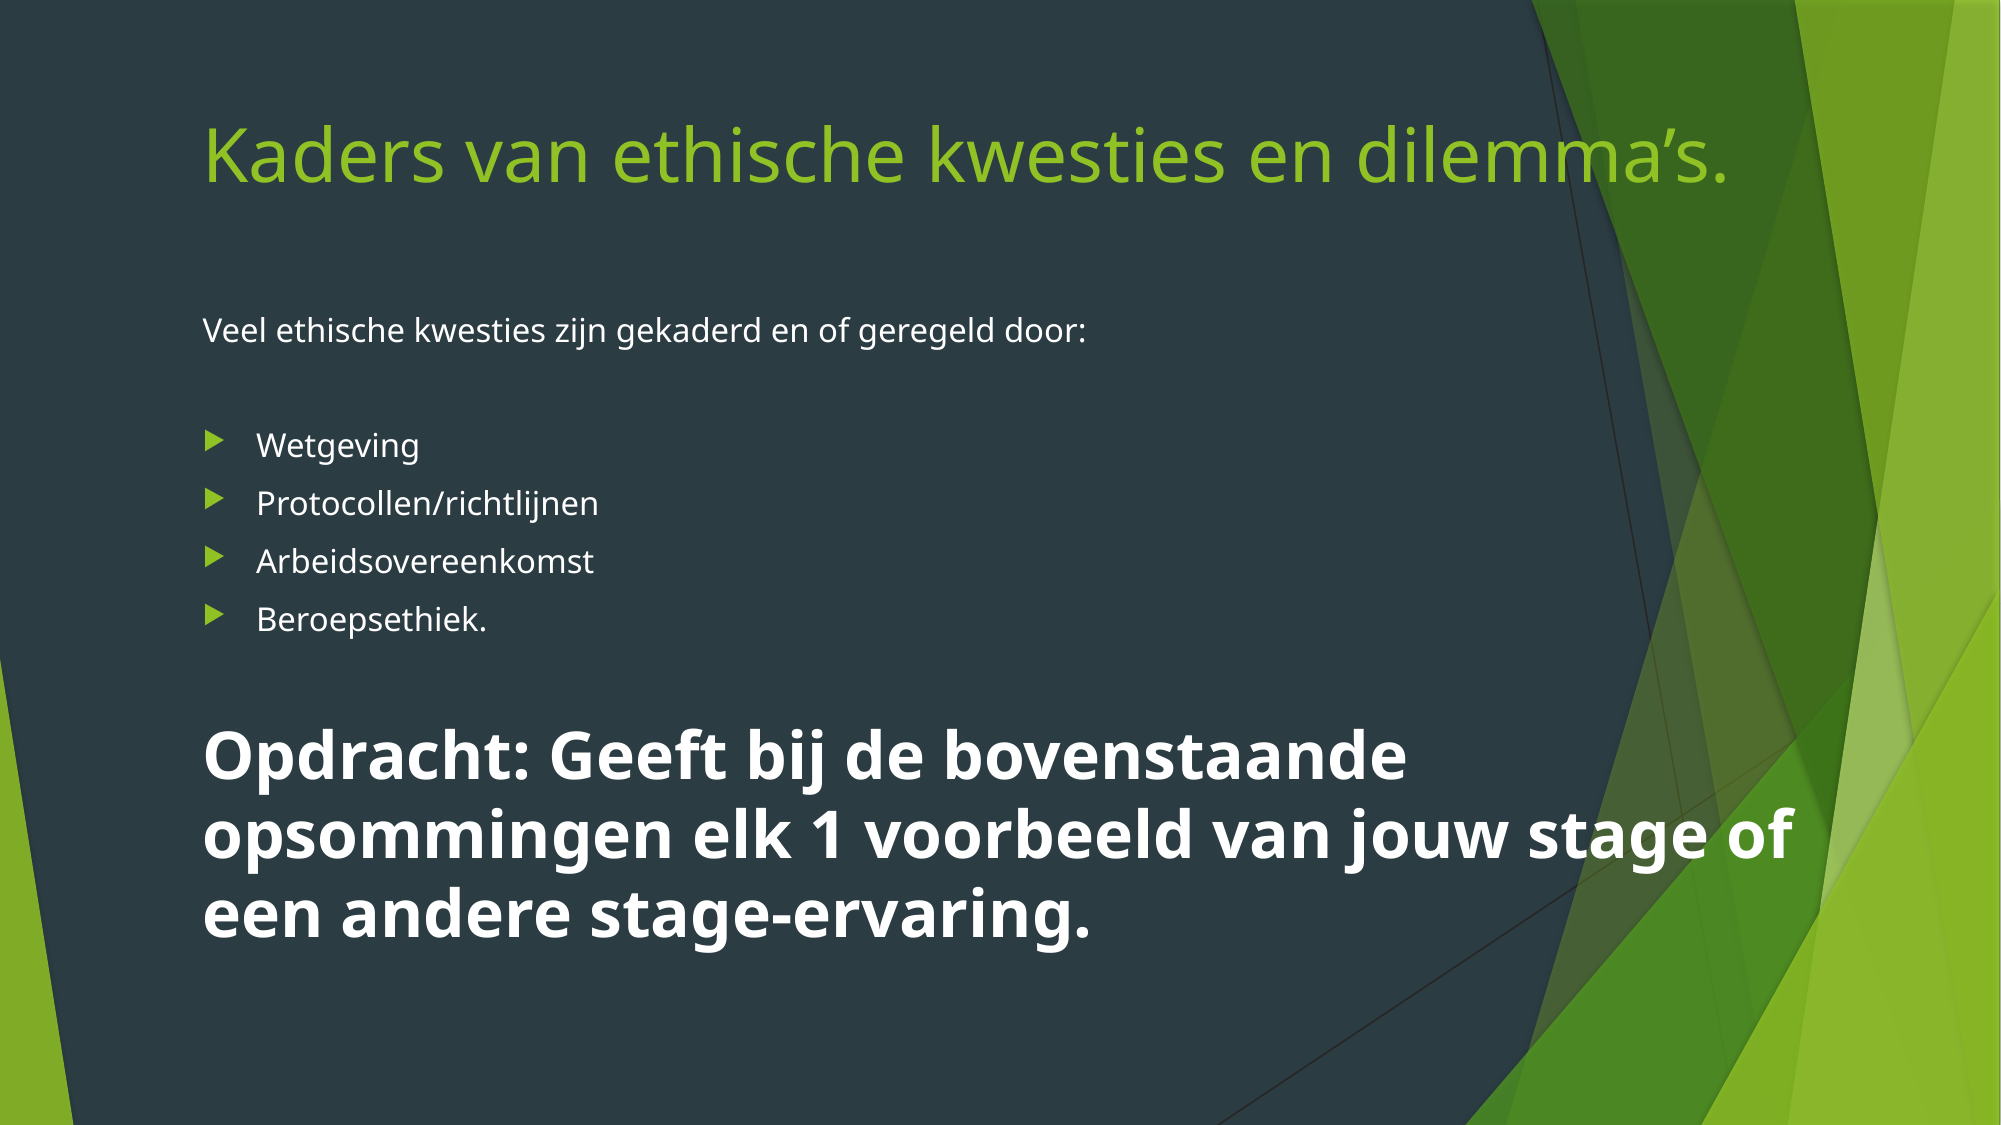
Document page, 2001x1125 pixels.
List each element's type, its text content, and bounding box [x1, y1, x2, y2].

title Kaders van ethische kwesties en dilemma’s. [187, 99, 1879, 323]
list Veel ethische kwesties zijn gekaderd en of geregeld door: Wetgeving Protocollen/richtlijnen Arbeidsovereenkomst Beroepsethiek. Opdracht: Geeft bij de bovenstaande opsommingen elk 1 voorbeeld van jouw stage of een andere stage-ervaring. [187, 301, 1840, 964]
